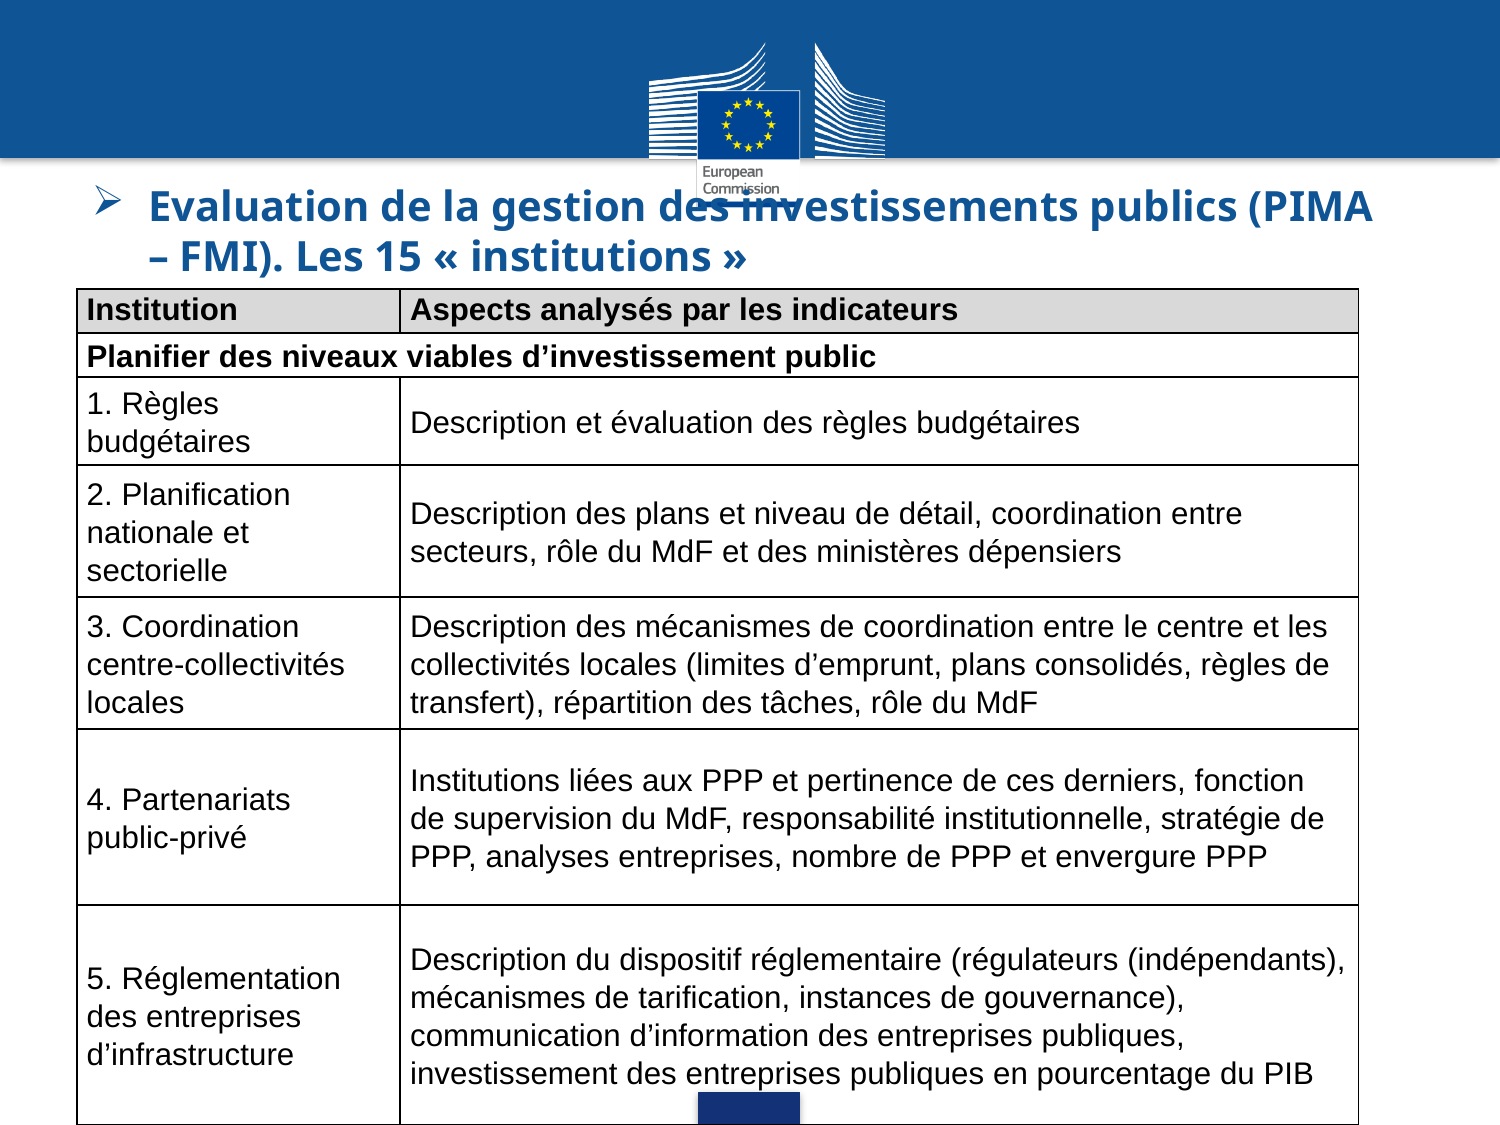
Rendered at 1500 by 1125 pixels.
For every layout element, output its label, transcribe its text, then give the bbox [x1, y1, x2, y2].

picture [649, 42, 885, 172]
list Evaluation de la gestion des investissements publics (PIMA – FMI). Les 15 « institutions » [76, 172, 1414, 280]
table_cell Description des mécanismes de coordination entre le centre et les collectivités locales (limites d’emprunt, plans consolidés, règles de transfert), répartition des tâches, rôle du MdF [401, 598, 1358, 728]
table_cell 4. Partenariats public-privé [78, 730, 399, 904]
table_header Institution [78, 290, 399, 332]
table_cell Description et évaluation des règles budgétaires [401, 378, 1358, 464]
table_cell 3. Coordination centre-collectivités locales [78, 598, 399, 728]
table_cell Description du dispositif réglementaire (régulateurs (indépendants), mécanismes de tarification, instances de gouvernance), communication d’information des entreprises publiques, investissement des entreprises publiques en pourcentage du PIB [401, 906, 1358, 1124]
table_cell 1. Règles budgétaires [78, 378, 399, 464]
table_cell Planifier des niveaux viables d’investissement public [78, 334, 1358, 376]
table_header Aspects analysés par les indicateurs [401, 290, 1358, 332]
table_cell Description des plans et niveau de détail, coordination entre secteurs, rôle du MdF et des ministères dépensiers [401, 466, 1358, 596]
table_cell 2. Planification nationale et sectorielle [78, 466, 399, 596]
table_cell Institutions liées aux PPP et pertinence de ces derniers, fonction de supervision du MdF, responsabilité institutionnelle, stratégie de PPP, analyses entreprises, nombre de PPP et envergure PPP [401, 730, 1358, 904]
table_cell 5. Réglementation des entreprises d’infrastructure [78, 906, 399, 1124]
